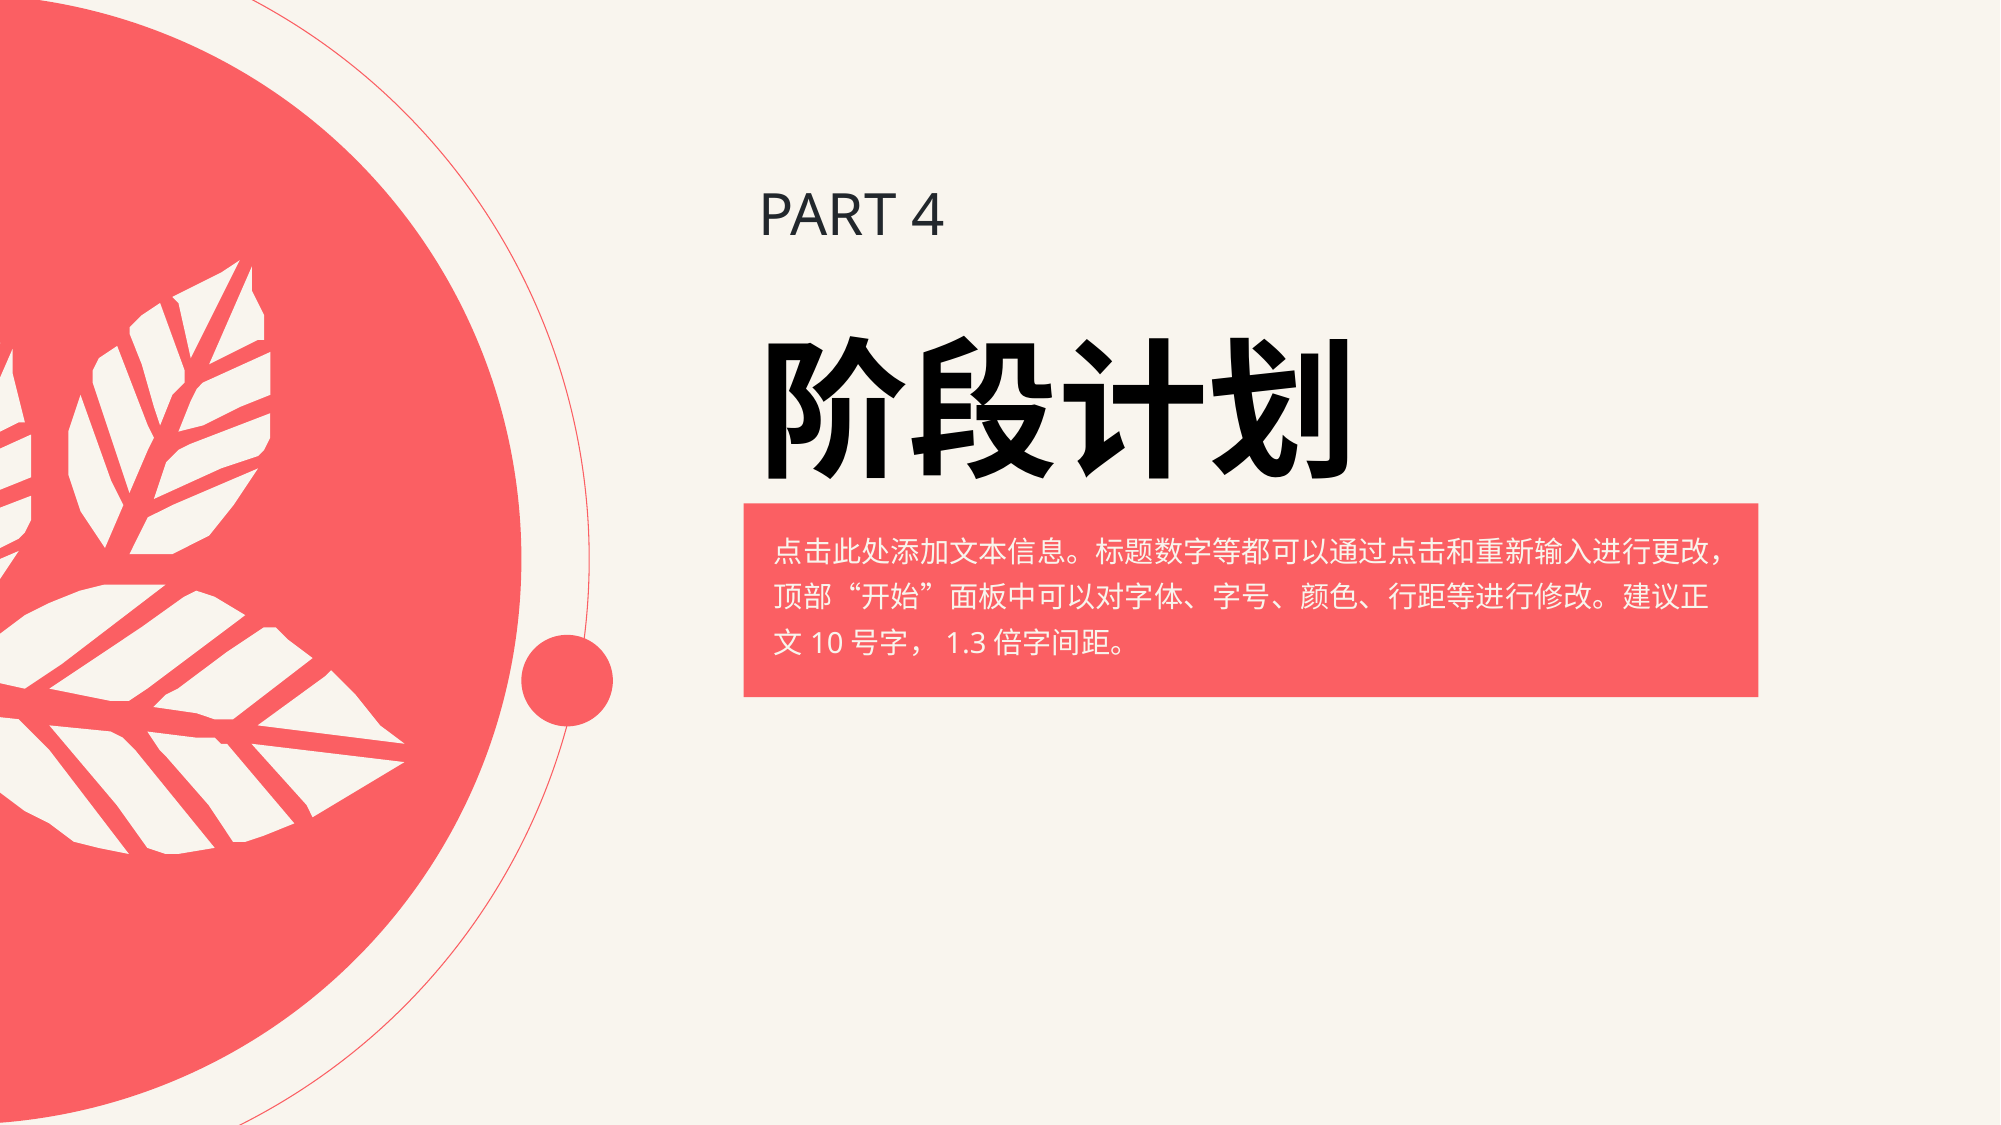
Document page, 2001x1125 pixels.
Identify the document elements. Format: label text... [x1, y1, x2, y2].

list 点击此处添加文本信息。标题数字等都可以通过点击和重新输入进行更改，顶部“开始”面板中可以对字体、字号、颜色、行距等进行修改。建议正文10号字，1.3倍字间距。 [759, 515, 1737, 685]
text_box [0, 260, 405, 854]
list 阶段计划 [743, 288, 1759, 469]
list PART 4 [743, 145, 1129, 257]
text_box [0, 0, 522, 1124]
text_box [520, 634, 614, 727]
text_box [0, 0, 590, 1125]
